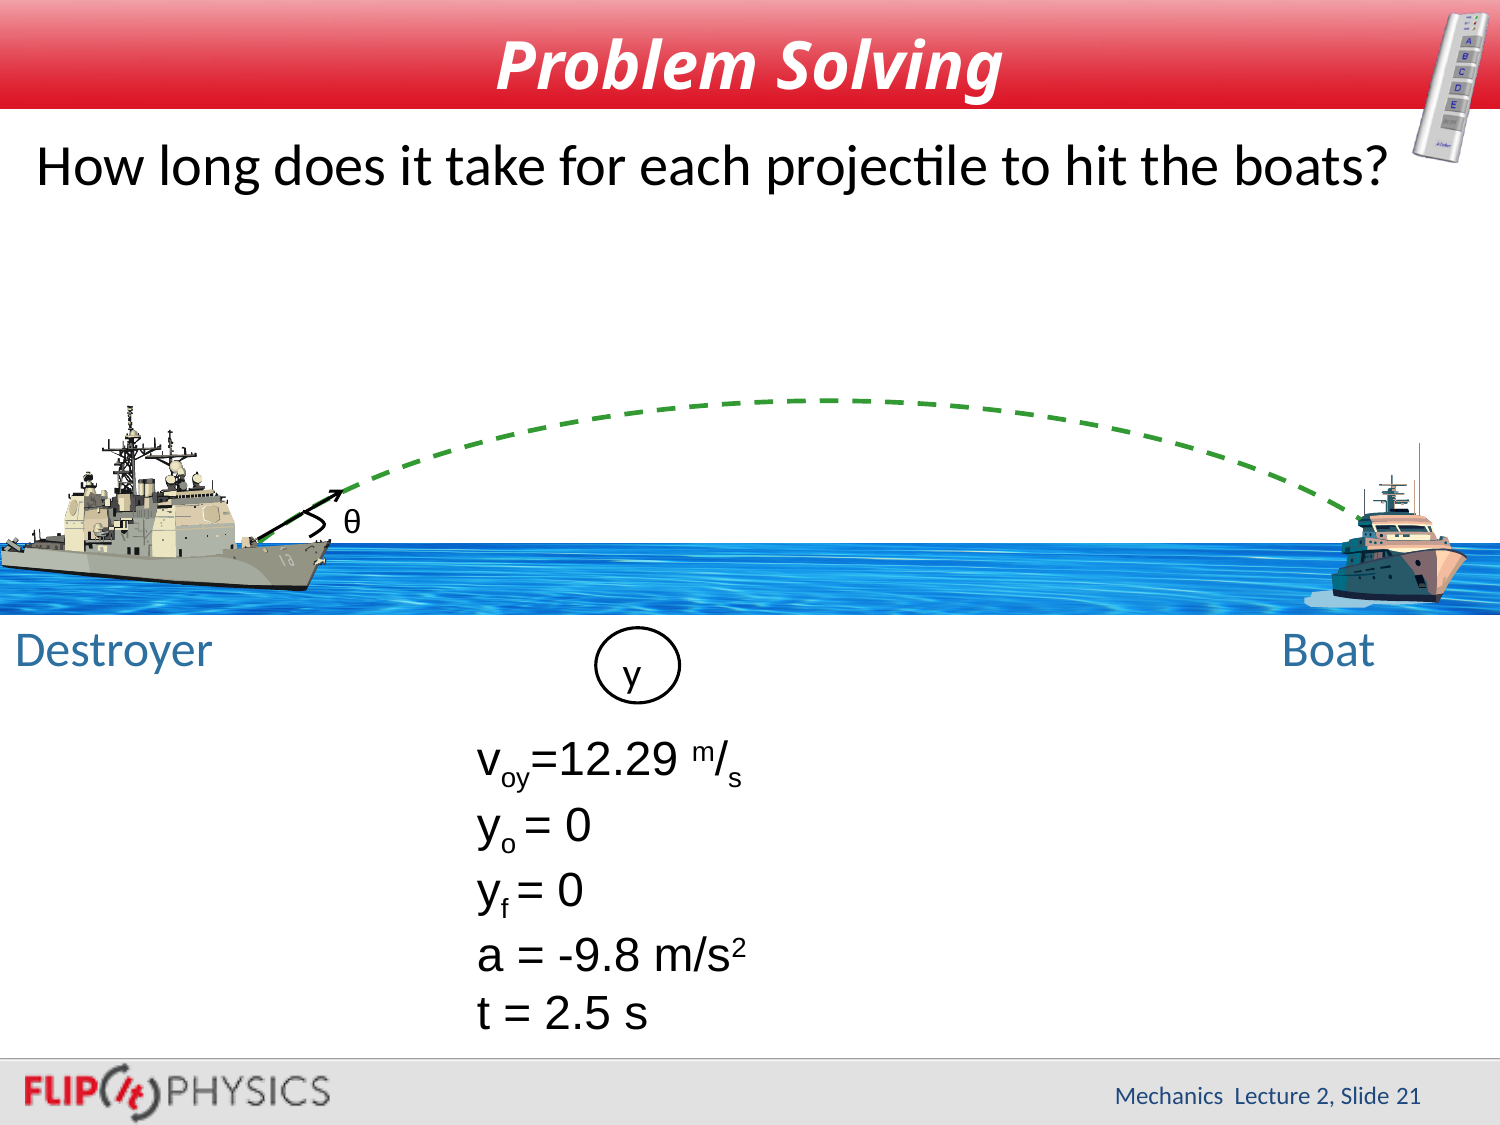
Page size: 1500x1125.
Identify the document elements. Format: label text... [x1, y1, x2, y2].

text_box Boat [1266, 624, 1500, 684]
text_box Destroyer [0, 624, 358, 684]
text_box θ [347, 493, 377, 540]
text_box [639, 625, 1011, 663]
picture [0, 1058, 1500, 1125]
slide_number Mechanics Lecture 2, Slide 21 [1100, 1071, 1500, 1125]
picture [0, 0, 1500, 163]
text_box voy=12.29 m/s yo = 0 yf = 0 a = -9.8 m/s2 t = 2.5 s [462, 663, 1228, 1047]
title Problem Solving [75, 15, 1425, 91]
text_box y [595, 627, 680, 703]
list How long does it take for each projectile to hit the boats? [22, 119, 1425, 262]
picture [0, 404, 1500, 615]
text_box [345, 400, 1298, 540]
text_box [257, 489, 344, 540]
